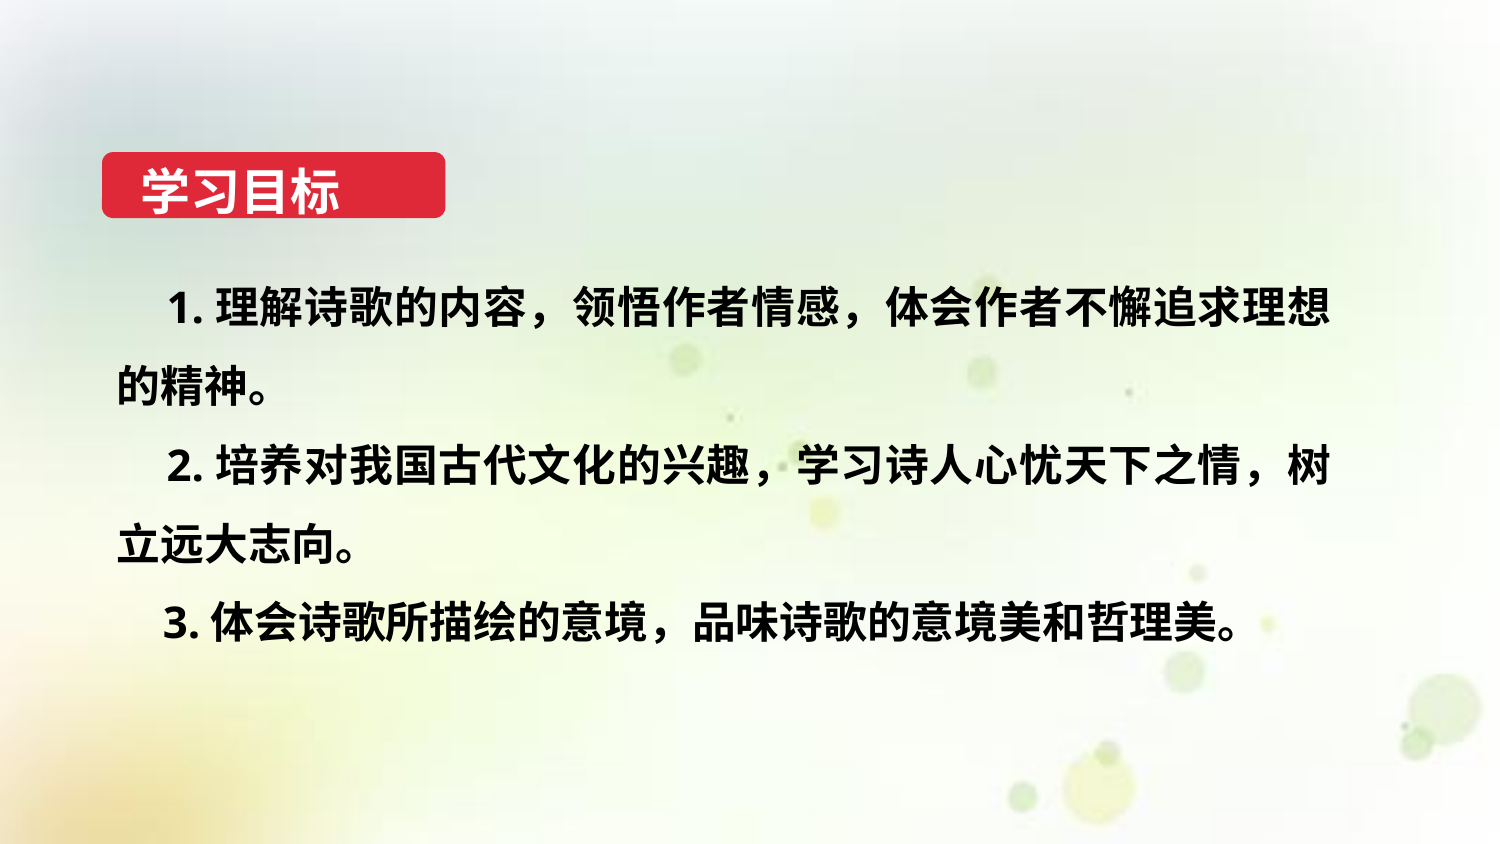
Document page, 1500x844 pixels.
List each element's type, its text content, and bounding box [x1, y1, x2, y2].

picture [0, 0, 1500, 844]
text_box 1.理解诗歌的内容，领悟作者情感，体会作者不懈追求理想的精神。 2.培养对我国古代文化的兴趣，学习诗人心忧天下之情，树立远大志向。 3.体会诗歌所描绘的意境，品味诗歌的意境美和哲理美。 [102, 246, 1347, 655]
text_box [102, 152, 446, 228]
